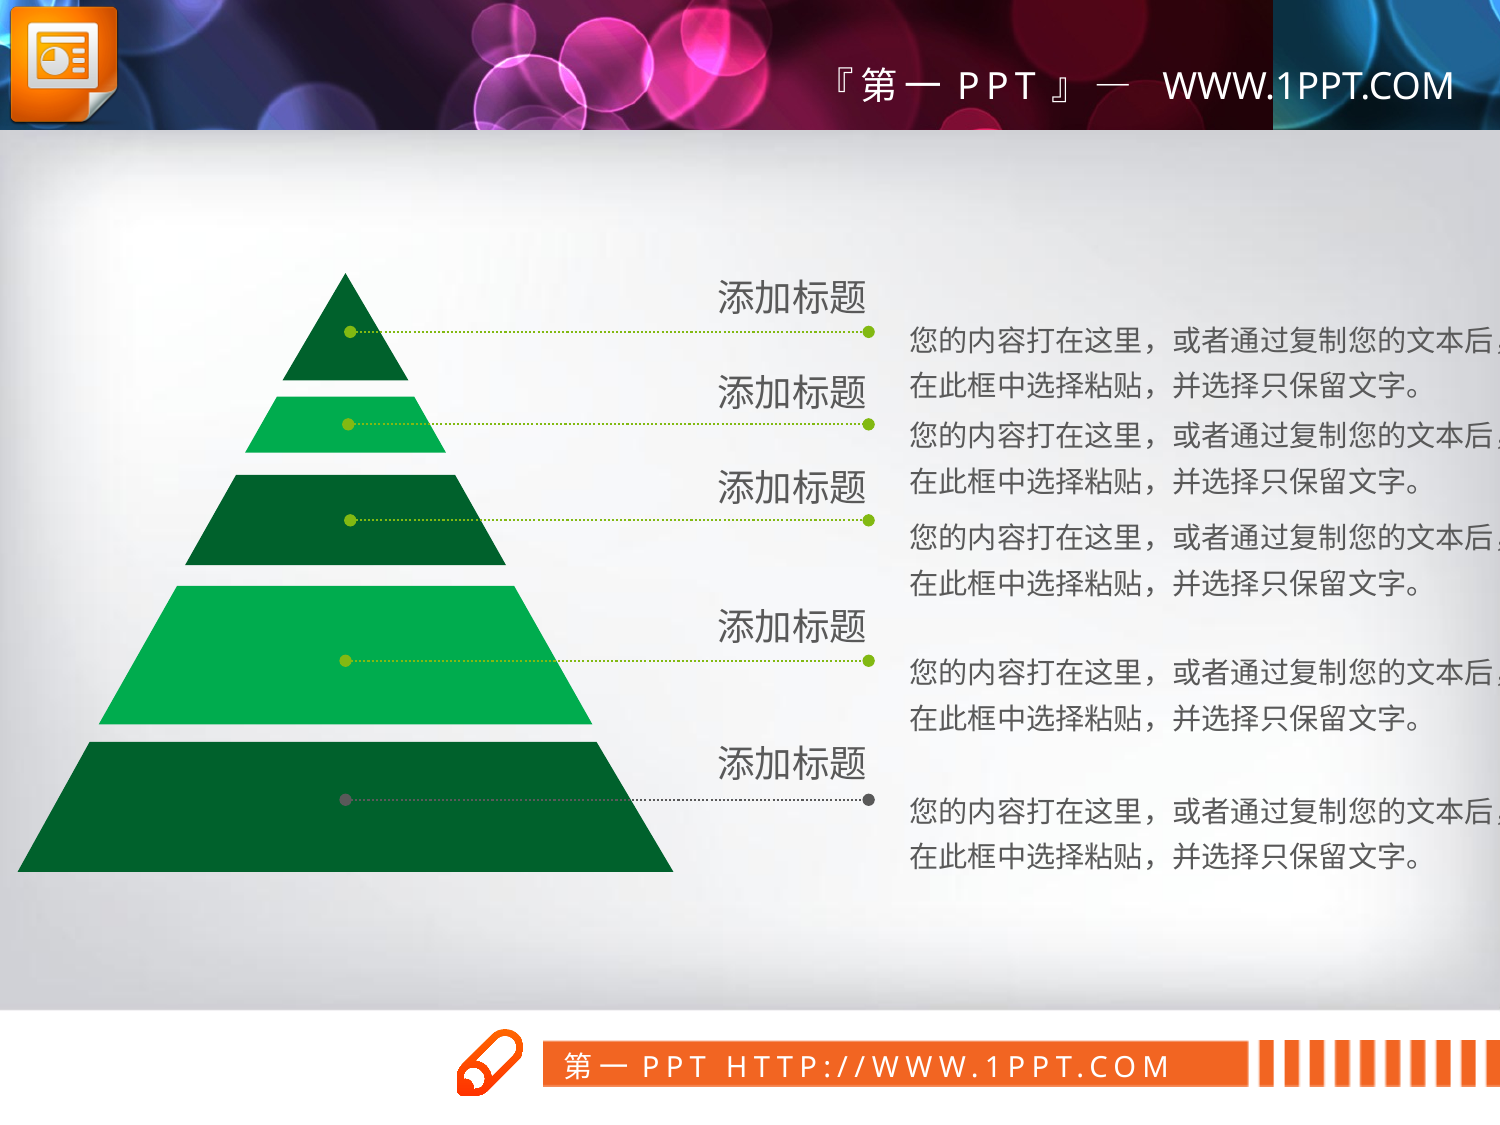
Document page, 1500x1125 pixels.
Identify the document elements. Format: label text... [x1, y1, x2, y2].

text_box [98, 585, 593, 725]
picture [543, 1040, 1500, 1087]
picture [0, 0, 1500, 1012]
text_box [282, 273, 409, 381]
text_box 添加标题 [701, 594, 883, 656]
text_box [245, 396, 446, 453]
text_box 添加标题 [701, 361, 883, 423]
text_box 您的内容打在这里，或者通过复制您的文本后，在此框中选择粘贴，并选择只保留文字。 [893, 411, 1500, 506]
text_box [185, 474, 507, 566]
text_box 您的内容打在这里，或者通过复制您的文本后，在此框中选择粘贴，并选择只保留文字。 [893, 774, 1500, 882]
text_box 添加标题 [701, 265, 883, 327]
text_box 您的内容打在这里，或者通过复制您的文本后，在此框中选择粘贴，并选择只保留文字。 [893, 303, 1500, 411]
text_box [17, 741, 674, 872]
text_box 添加标题 [701, 731, 883, 793]
text_box 添加标题 [701, 455, 883, 517]
text_box 您的内容打在这里，或者通过复制您的文本后，在此框中选择粘贴，并选择只保留文字。 [893, 636, 1500, 743]
text_box 您的内容打在这里，或者通过复制您的文本后，在此框中选择粘贴，并选择只保留文字。 [893, 506, 1500, 608]
